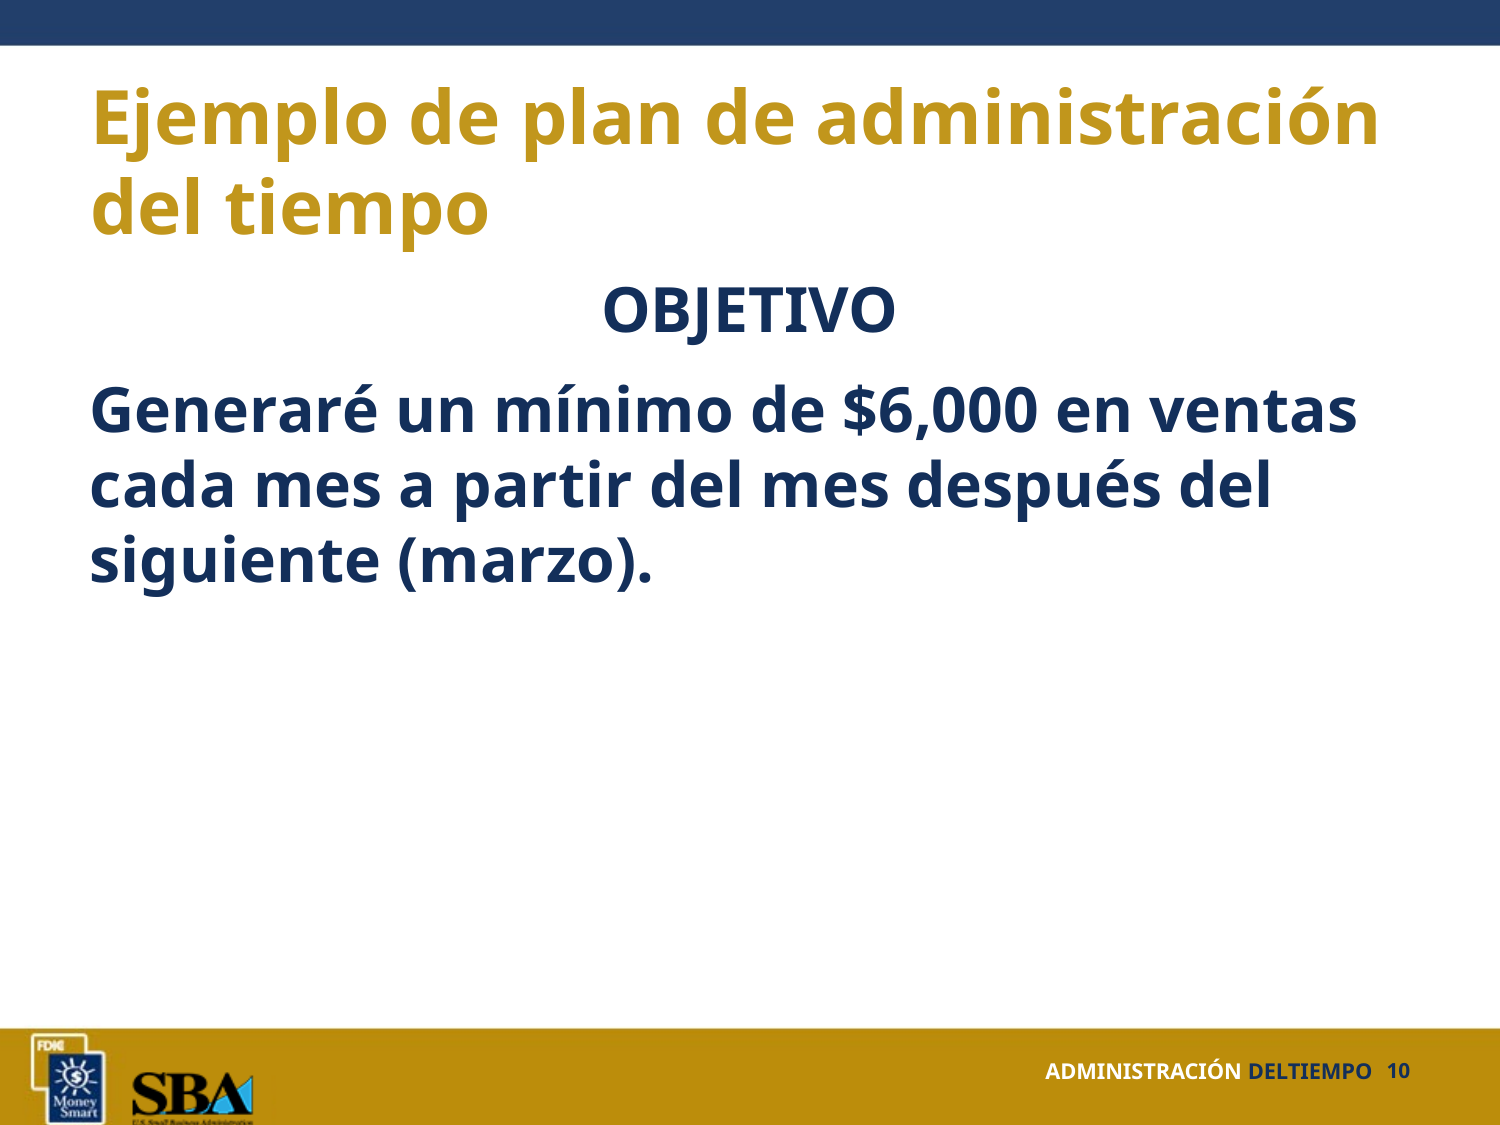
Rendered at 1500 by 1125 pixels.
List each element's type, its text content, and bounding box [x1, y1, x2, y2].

text_box OBJETIVO Generaré un mínimo de $6,000 en ventas cada mes a partir del mes después del siguiente (marzo). [74, 262, 1425, 950]
picture [0, 0, 1500, 1125]
title Ejemplo de plan de administración del tiempo [74, 62, 1426, 163]
